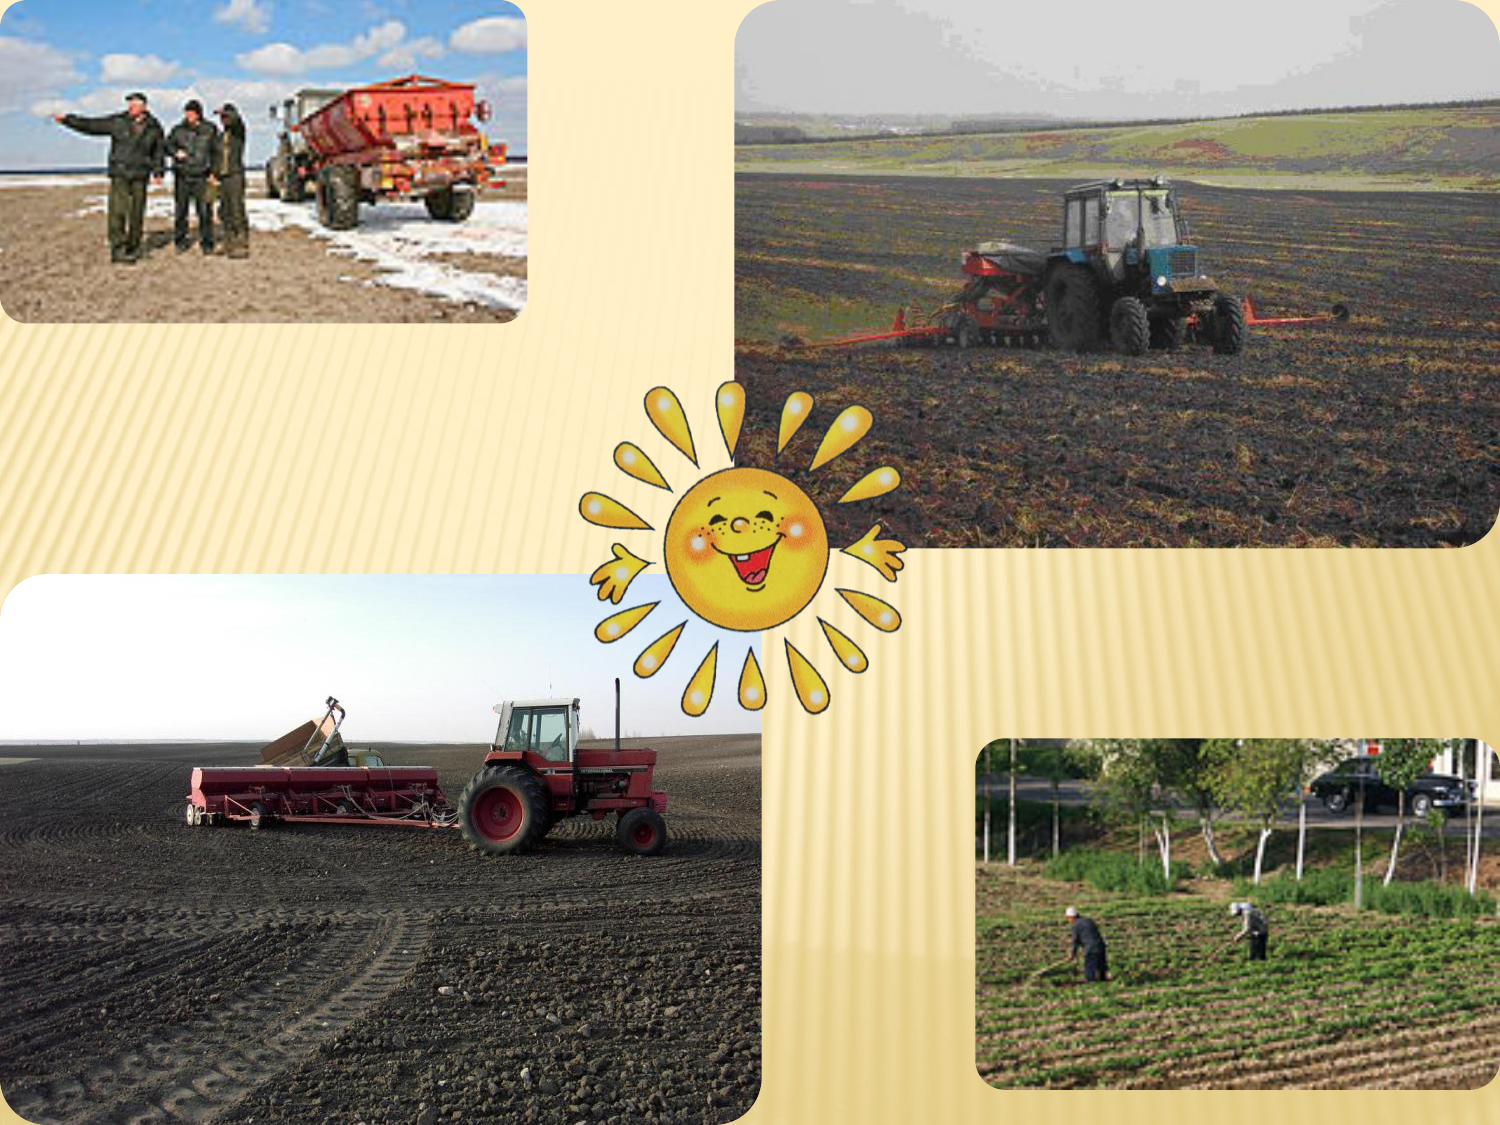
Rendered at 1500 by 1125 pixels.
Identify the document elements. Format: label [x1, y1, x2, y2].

picture [538, 0, 1500, 756]
picture [974, 737, 1500, 1091]
picture [0, 573, 762, 1125]
picture [0, 0, 528, 324]
